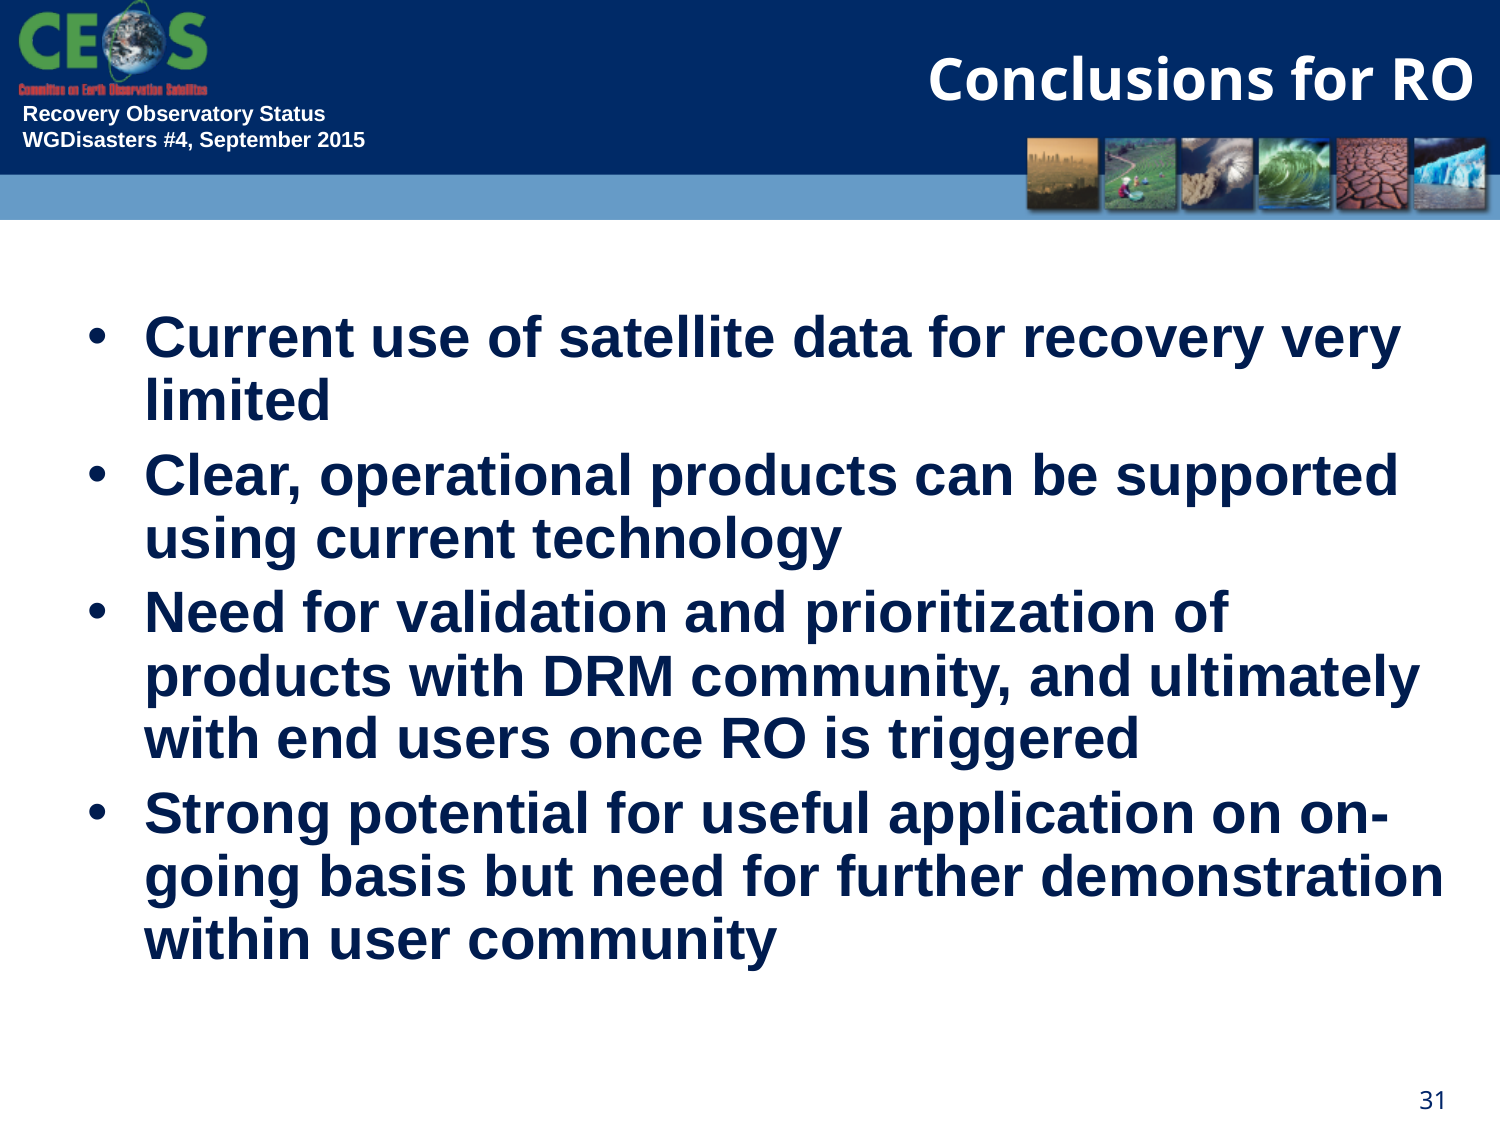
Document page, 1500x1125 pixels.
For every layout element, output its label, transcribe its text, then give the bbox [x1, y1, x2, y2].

picture [0, 0, 1500, 220]
text_box Current use of satellite data for recovery very limited Clear, operational products can be supported using current technology Need for validation and prioritization of products with DRM community, and ultimately with end users once RO is triggered Strong potential for useful application on on-going basis but need for further demonstration within user community [73, 300, 1463, 1033]
slide_number 31 [1194, 1077, 1463, 1112]
text_box Conclusions for RO [249, 16, 1491, 138]
